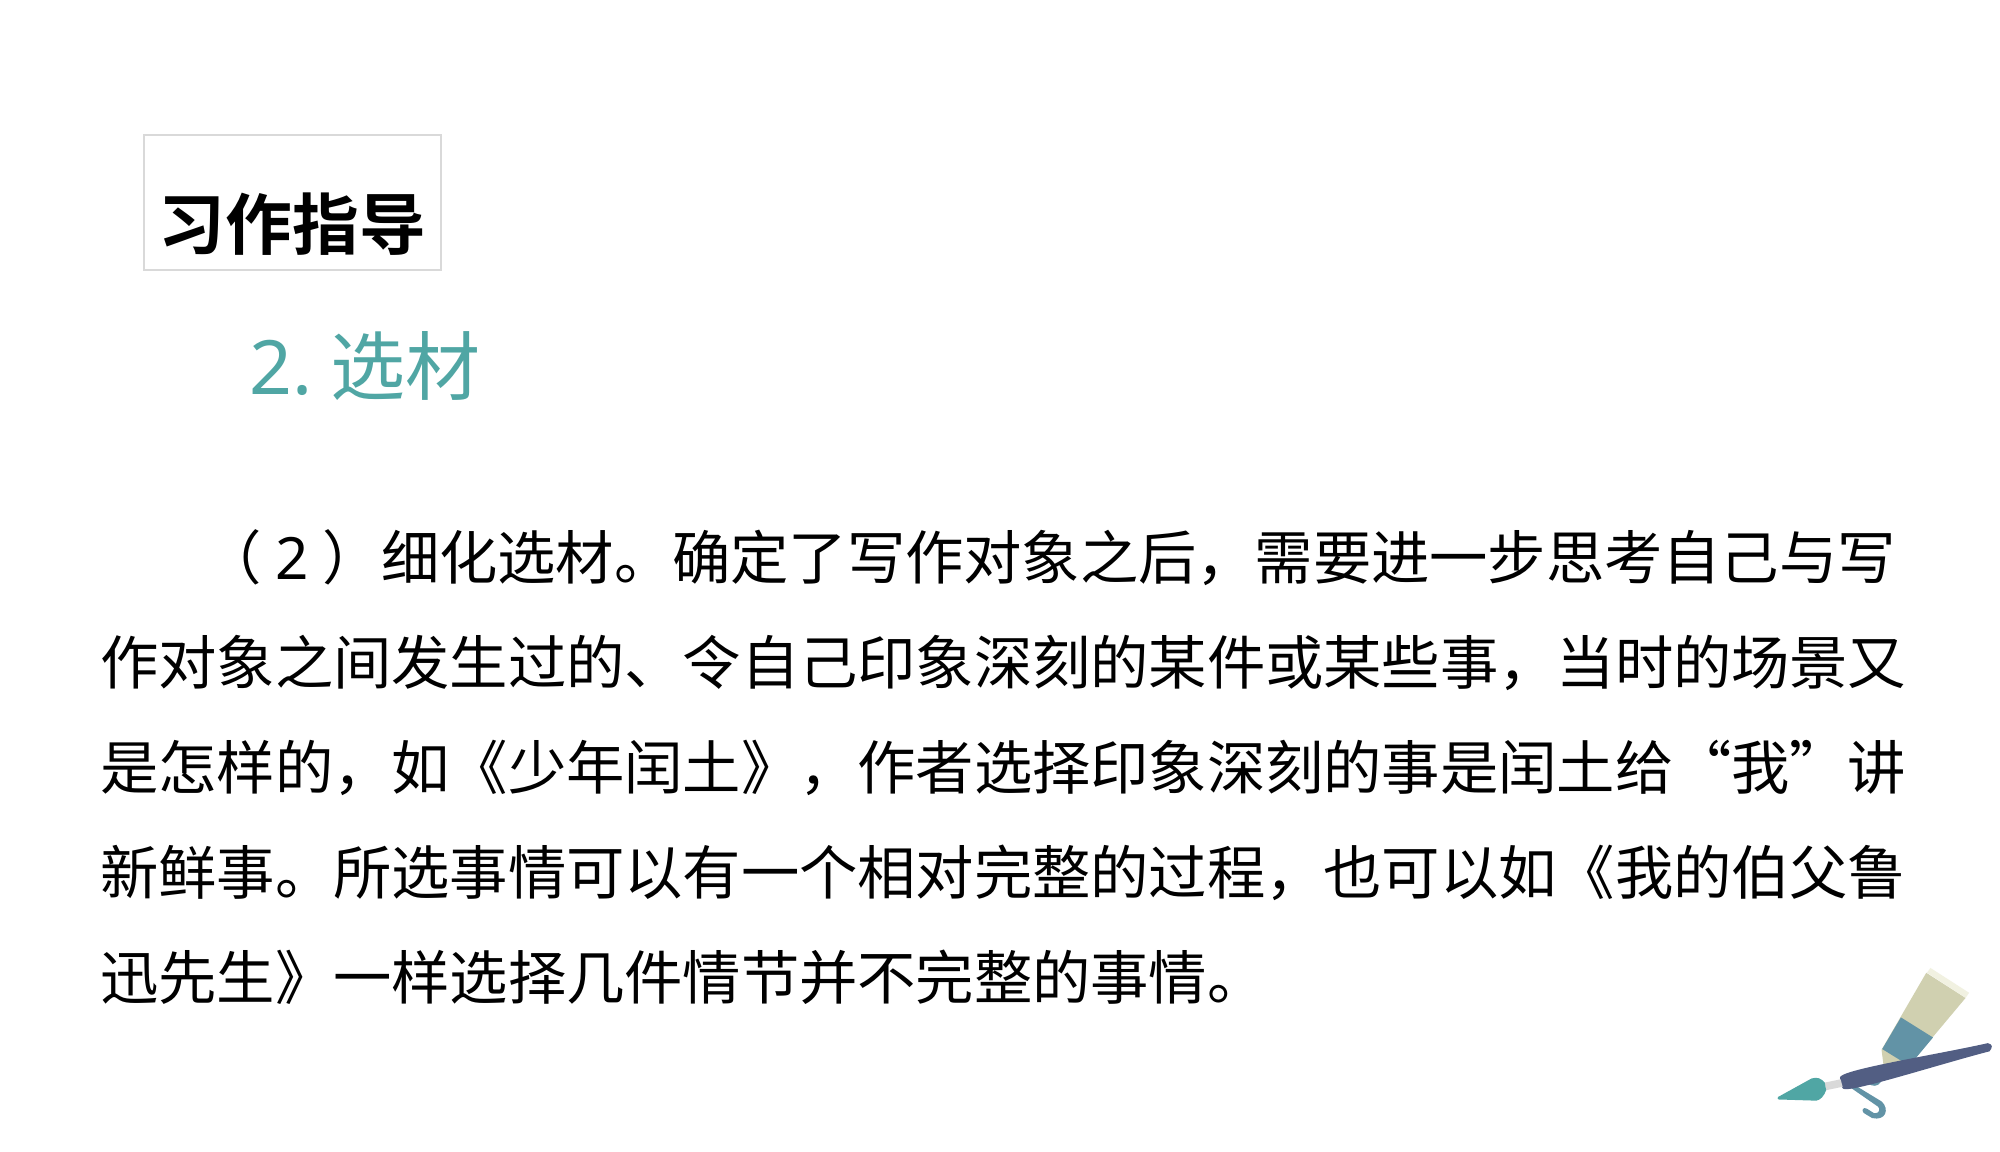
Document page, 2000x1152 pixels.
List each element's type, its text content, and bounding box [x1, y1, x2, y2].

text_box 习作指导 [143, 134, 442, 271]
text_box 2.选材 [234, 266, 496, 417]
text_box （2）细化选材。确定了写作对象之后，需要进一步思考自己与写作对象之间发生过的、令自己印象深刻的某件或某些事，当时的场景又是怎样的，如《少年闰土》，作者选择印象深刻的事是闰土给“我”讲新鲜事。所选事情可以有一个相对完整的过程，也可以如《我的伯父鲁迅先生》一样选择几件情节并不完整的事情。 [85, 479, 1948, 1019]
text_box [1811, 970, 1974, 1152]
